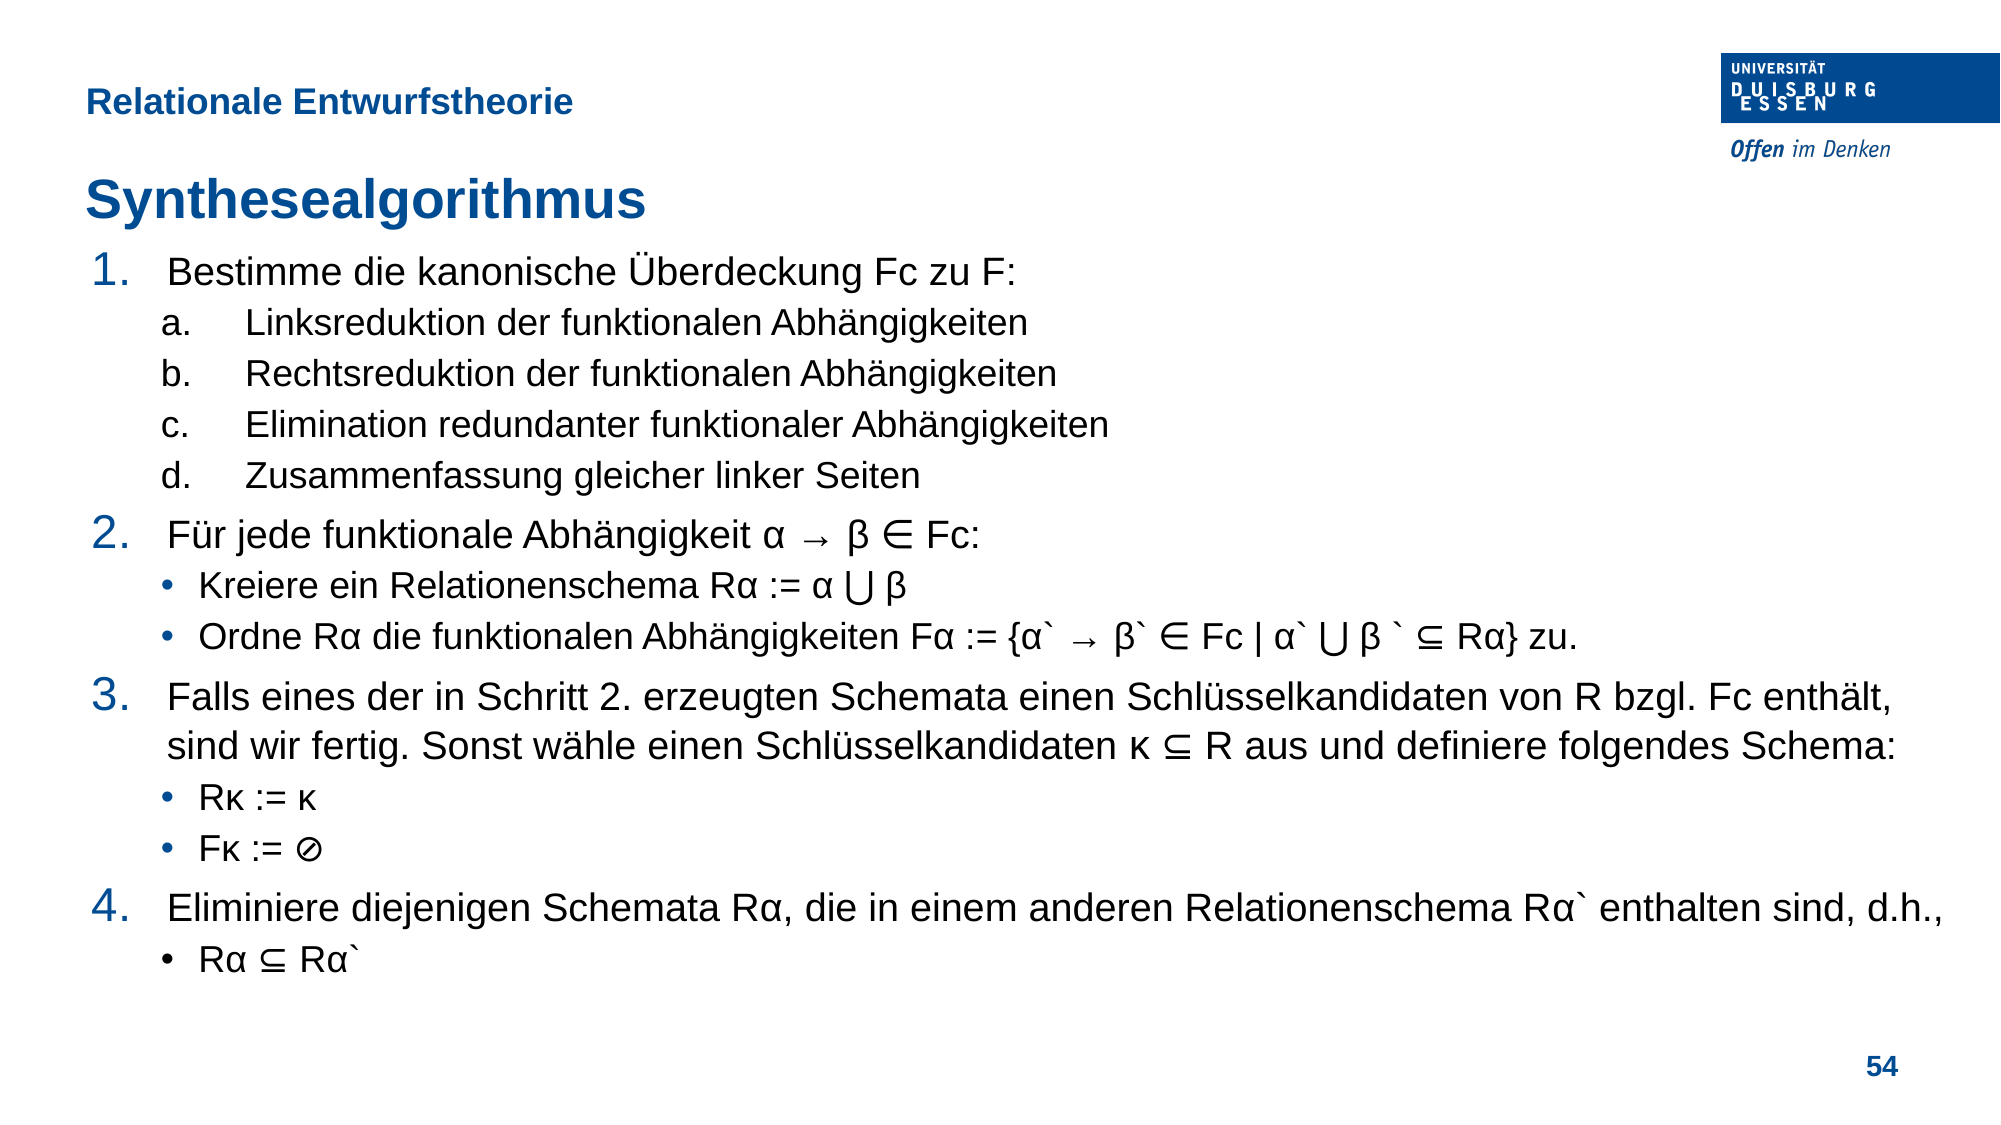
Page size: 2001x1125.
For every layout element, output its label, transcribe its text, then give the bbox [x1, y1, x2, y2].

slide_number 54 [1677, 1039, 1914, 1081]
picture [1721, 53, 2000, 162]
list Bestimme die kanonische Überdeckung Fc zu F: Linksreduktion der funktionalen Abhängigkeiten Rechtsreduktion der funktionalen Abhängigkeiten Elimination redundanter funktionaler Abhängigkeiten Zusammenfassung gleicher linker Seiten Für jede funktionale Abhängigkeit α → β ∈ Fc: Kreiere ein Relationenschema Rα := α ⋃ β Ordne Rα die funktionalen Abhängigkeiten Fα := {α` → β` ∈ Fc | α` ⋃ β ` ⊆ Rα} zu. Falls eines der in Schritt 2. erzeugten Schemata einen Schlüsselkandidaten von R bzgl. Fc enthält, sind wir fertig. Sonst wähle einen Schlüsselkandidaten κ ⊆ R aus und definiere folgendes Schema: Rκ := κ Fκ := ⊘ Eliminiere diejenigen Schemata Rα, die in einem anderen Relationenschema Rα` enthalten sind, d.h., Rα ⊆ Rα` [85, 237, 2000, 1040]
list Relationale Entwurfstheorie [85, 82, 1694, 123]
list Synthesealgorithmus [85, 162, 1825, 237]
